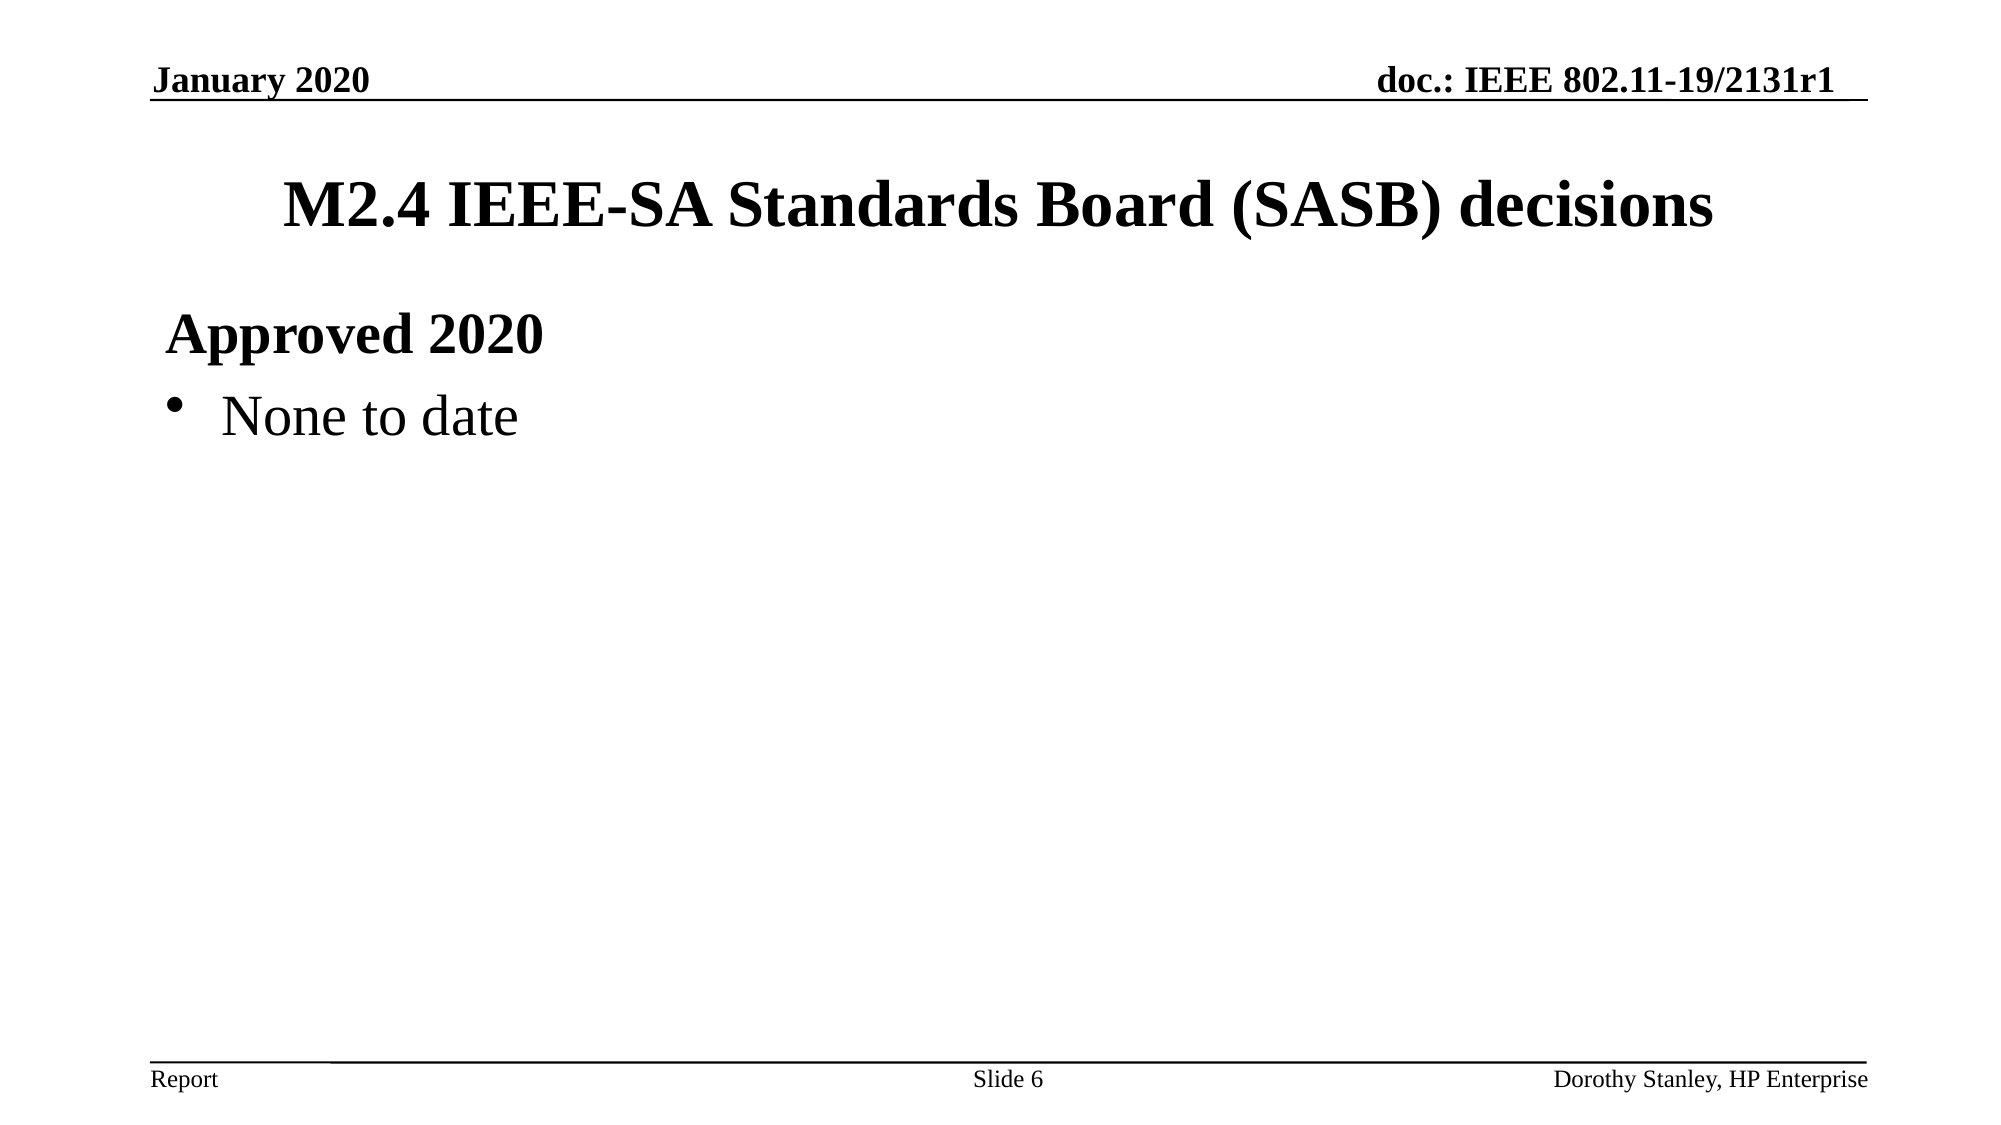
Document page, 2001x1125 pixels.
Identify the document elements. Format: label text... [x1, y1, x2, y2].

list Approved 2020 None to date [150, 287, 1850, 963]
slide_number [152, 54, 406, 101]
footer Dorothy Stanley, HP Enterprise [1512, 1061, 1869, 1093]
slide_number Slide 6 [964, 1061, 1053, 1093]
title M2.4 IEEE-SA Standards Board (SASB) decisions [150, 112, 1850, 287]
